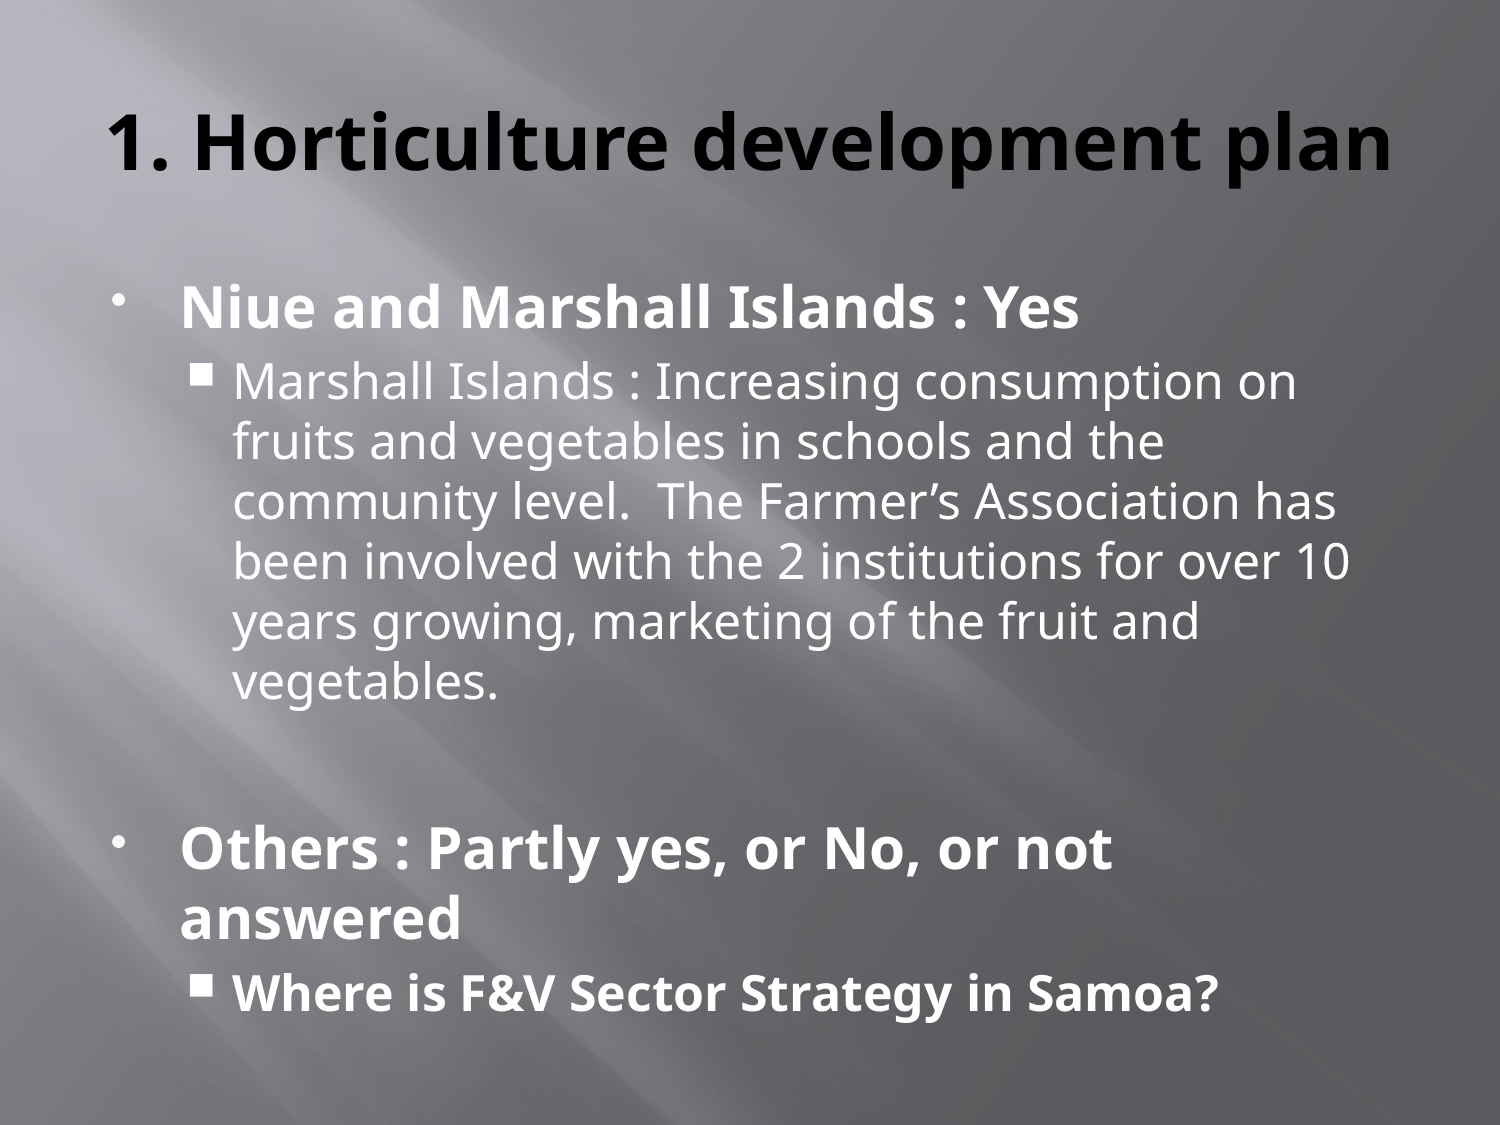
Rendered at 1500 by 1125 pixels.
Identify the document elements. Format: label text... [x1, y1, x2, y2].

list Niue and Marshall Islands : Yes Marshall Islands : Increasing consumption on fruits and vegetables in schools and the community level. The Farmer’s Association has been involved with the 2 institutions for over 10 years growing, marketing of the fruit and vegetables. Others : Partly yes, or No, or not answered Where is F&V Sector Strategy in Samoa? [75, 262, 1425, 1035]
title 1. Horticulture development plan [75, 45, 1425, 233]
